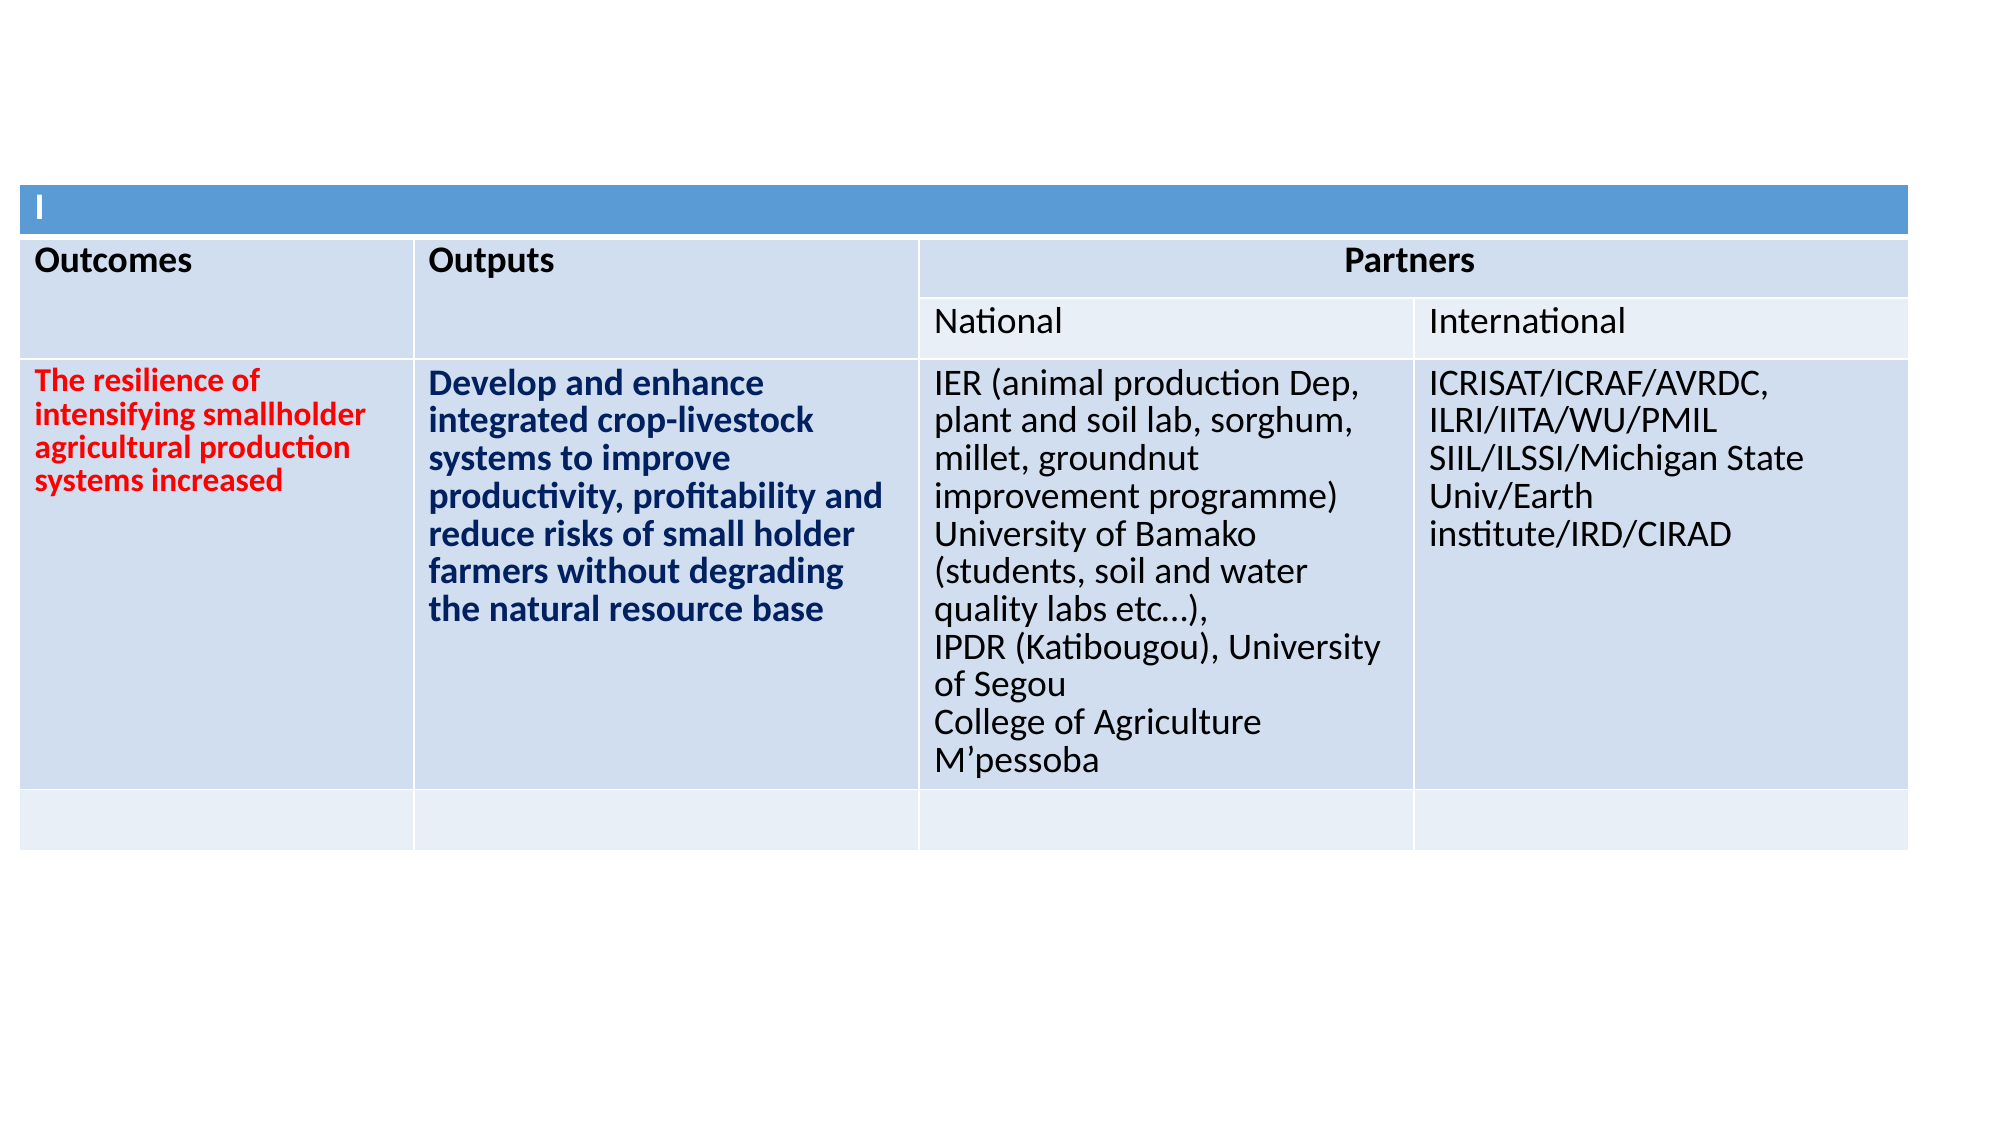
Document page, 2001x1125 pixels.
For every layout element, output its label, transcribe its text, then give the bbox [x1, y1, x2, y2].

table_cell [20, 790, 413, 850]
table_cell [920, 790, 1413, 850]
table_cell Outcomes [20, 240, 413, 358]
table_cell ICRISAT/ICRAF/AVRDC, ILRI/IITA/WU/PMIL SIIL/ILSSI/Michigan State Univ/Earth institute/IRD/CIRAD [1415, 360, 1908, 789]
table_cell Partners [920, 240, 1908, 297]
table_cell National [920, 299, 1413, 358]
table_cell [1415, 790, 1908, 850]
table_cell International [1415, 299, 1908, 358]
table_cell [415, 790, 918, 850]
table_cell The resilience of intensifying smallholder agricultural production systems increased [20, 360, 413, 789]
table_cell IER (animal production Dep, plant and soil lab, sorghum, millet, groundnut improvement programme) University of Bamako (students, soil and water quality labs etc…), IPDR (Katibougou), University of Segou College of Agriculture M’pessoba [920, 360, 1413, 789]
table_header I [20, 185, 1908, 234]
table_cell Develop and enhance integrated crop-livestock systems to improve productivity, profitability and reduce risks of small holder farmers without degrading the natural resource base [415, 360, 918, 789]
table_cell Outputs [415, 240, 918, 358]
